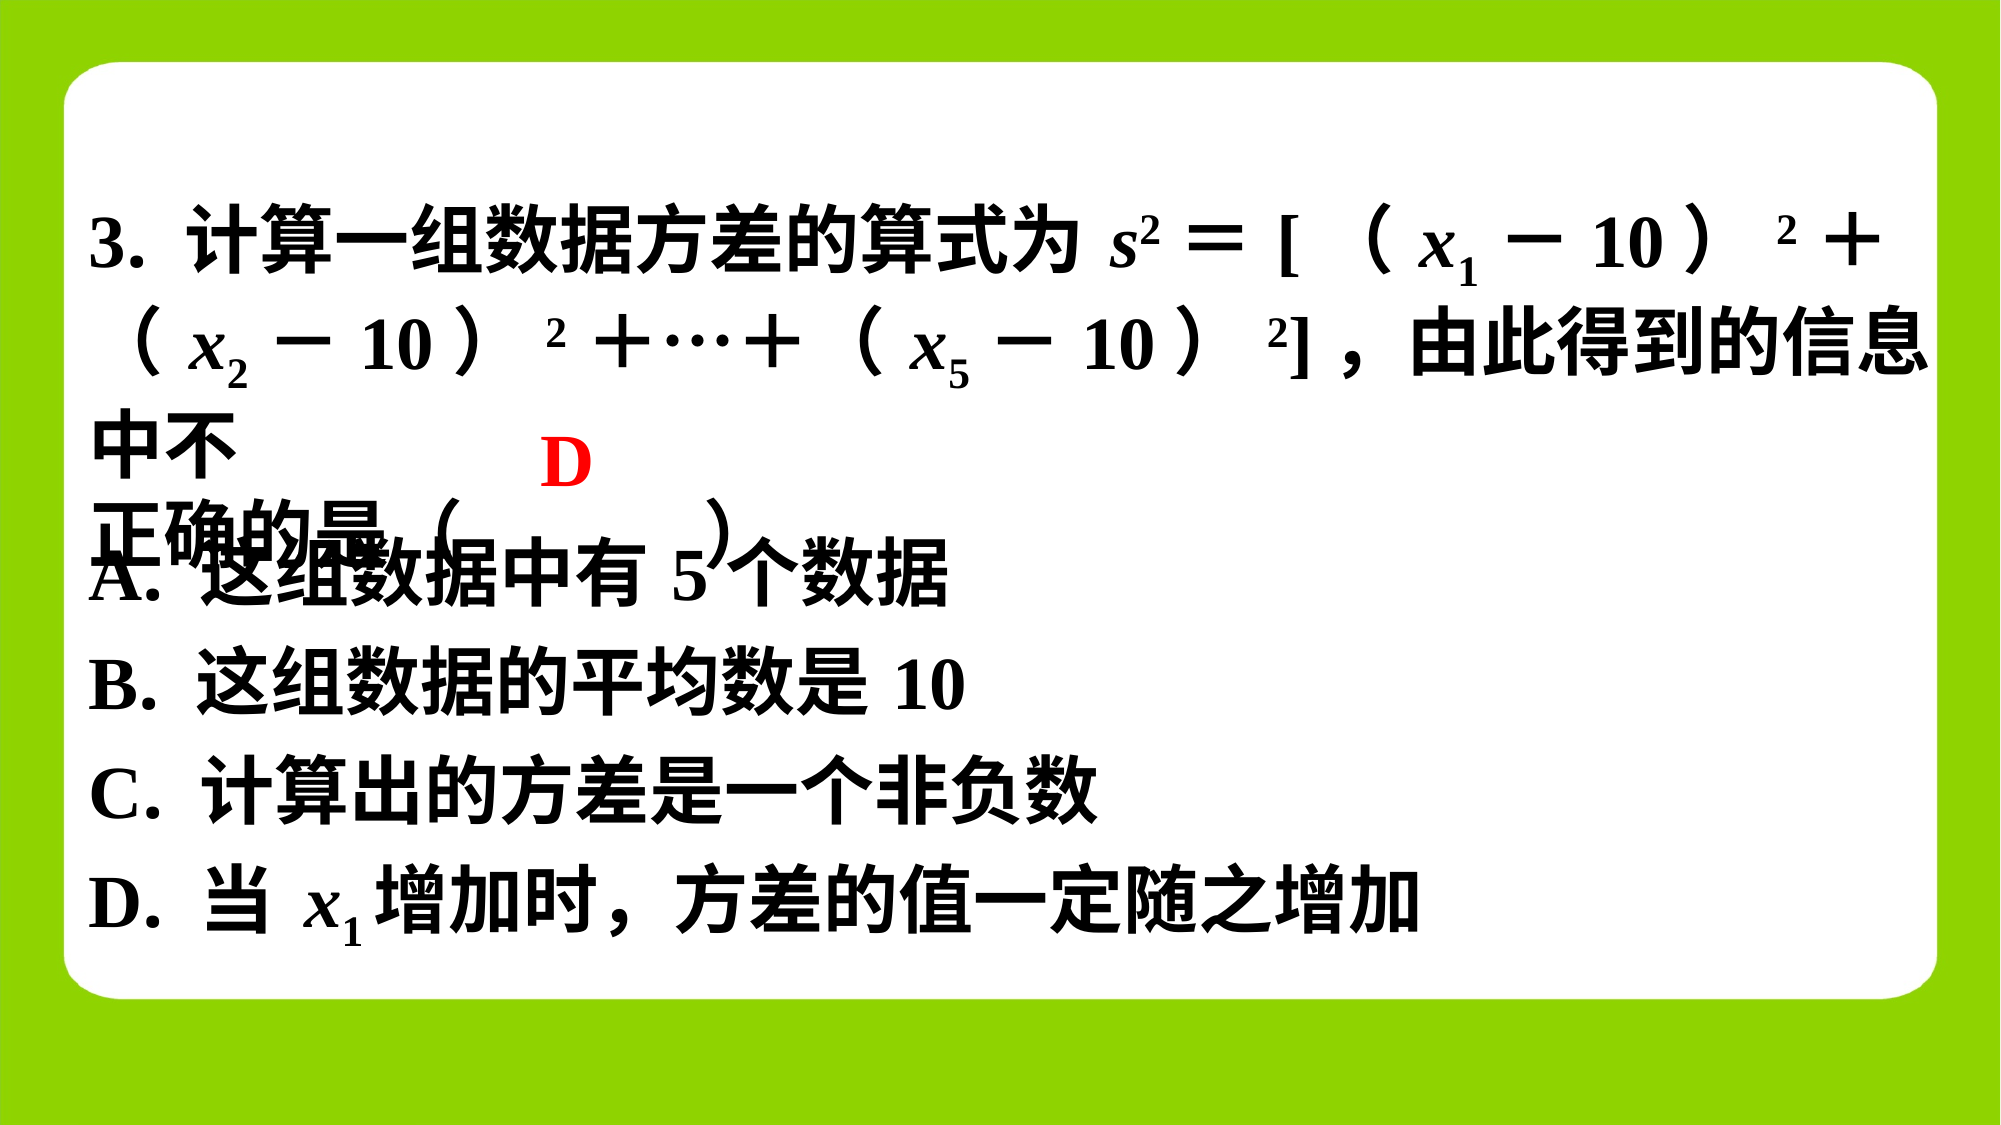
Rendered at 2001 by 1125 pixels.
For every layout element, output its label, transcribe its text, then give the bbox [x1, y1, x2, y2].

table_cell D. 当x1增加时，方差的值一定随之增加 [89, 841, 1501, 956]
table_cell B. 这组数据的平均数是10 [89, 623, 1501, 732]
table_cell C. 计算出的方差是一个非负数 [89, 732, 1501, 841]
picture [0, 0, 2001, 1125]
text_box D [525, 404, 610, 510]
table_header A. 这组数据中有5个数据 [89, 514, 1501, 623]
